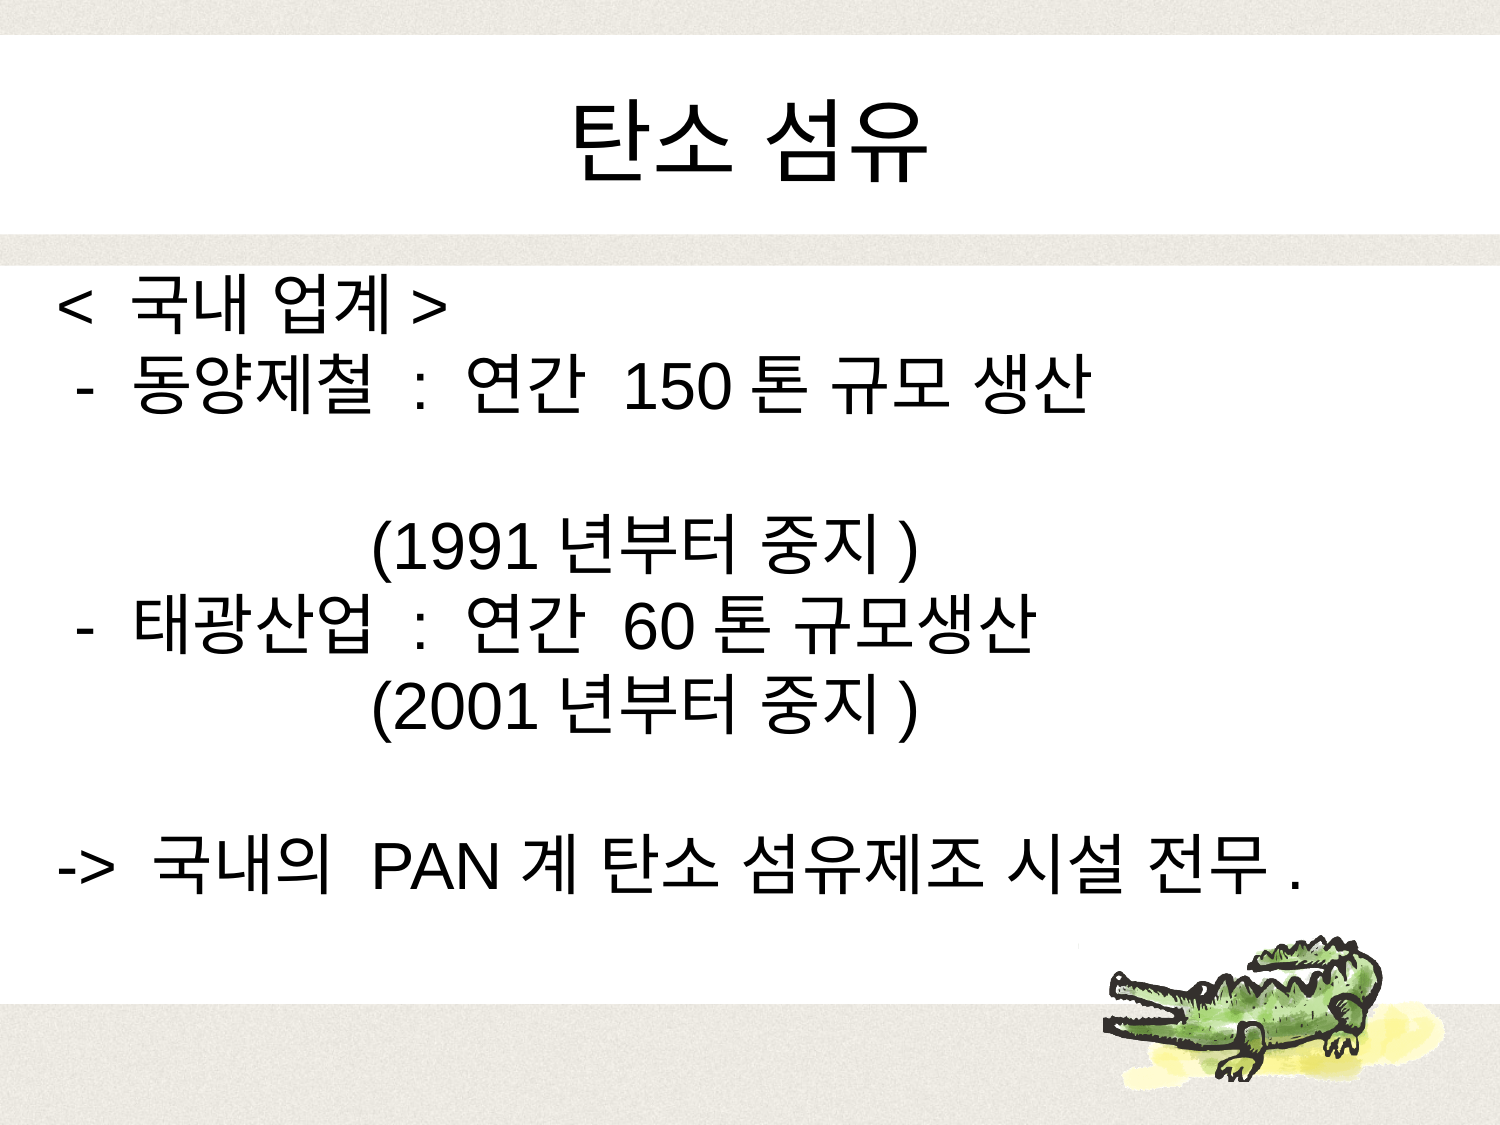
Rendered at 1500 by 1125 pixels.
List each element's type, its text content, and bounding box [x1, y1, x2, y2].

title 탄소 섬유 [75, 45, 1425, 233]
picture [0, 0, 1500, 35]
text_box < 국내 업계> - 동양제철 : 연간 150톤 규모 생산 (1991년부터 중지) - 태광산업 : 연간 60톤 규모생산 (2001년부터 중지) -> 국내의 PAN계 탄소 섬유제조 시설 전무. [41, 255, 1377, 910]
picture [0, 235, 1500, 265]
picture [0, 935, 1500, 1125]
